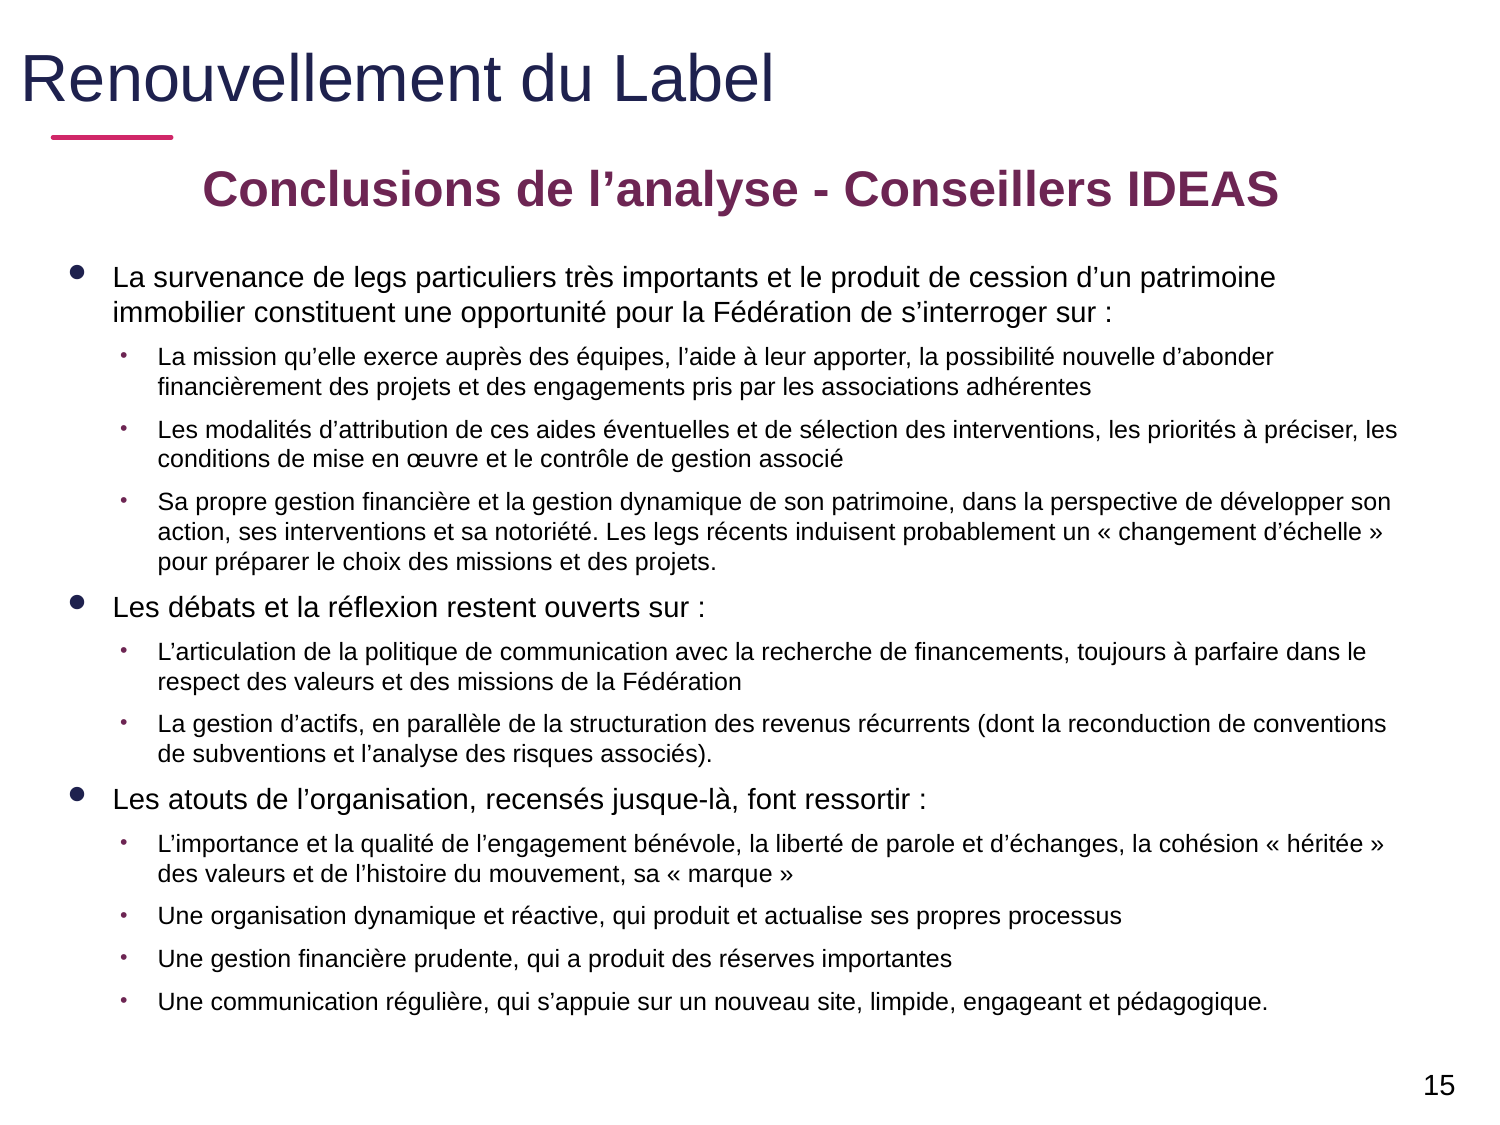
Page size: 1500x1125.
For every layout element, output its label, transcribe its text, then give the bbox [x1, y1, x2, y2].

slide_number 15 [1120, 1058, 1471, 1102]
list Renouvellement du Label [5, 27, 1459, 157]
list Conclusions de l’analyse - Conseillers IDEAS La survenance de legs particuliers très importants et le produit de cession d’un patrimoine immobilier constituent une opportunité pour la Fédération de s’interroger sur : La mission qu’elle exerce auprès des équipes, l’aide à leur apporter, la possibilité nouvelle d’abonder financièrement des projets et des engagements pris par les associations adhérentes Les modalités d’attribution de ces aides éventuelles et de sélection des interventions, les priorités à préciser, les conditions de mise en œuvre et le contrôle de gestion associé Sa propre gestion financière et la gestion dynamique de son patrimoine, dans la perspective de développer son action, ses interventions et sa notoriété. Les legs récents induisent probablement un « changement d’échelle » pour préparer le choix des missions et des projets. Les débats et la réflexion restent ouverts sur : L’articulation de la politique de communication avec la recherche de financements, toujours à parfaire dans le respect des valeurs et des missions de la Fédération La gestion d’actifs, en parallèle de la structuration des revenus récurrents (dont la reconduction de conventions de subventions et l’analyse des risques associés). Les atouts de l’organisation, recensés jusque-là, font ressortir : L’importance et la qualité de l’engagement bénévole, la liberté de parole et d’échanges, la cohésion « héritée » des valeurs et de l’histoire du mouvement, sa « marque » Une organisation dynamique et réactive, qui produit et actualise ses propres processus Une gestion financière prudente, qui a produit des réserves importantes Une communication régulière, qui s’appuie sur un nouveau site, limpide, engageant et pédagogique. [53, 148, 1430, 1022]
